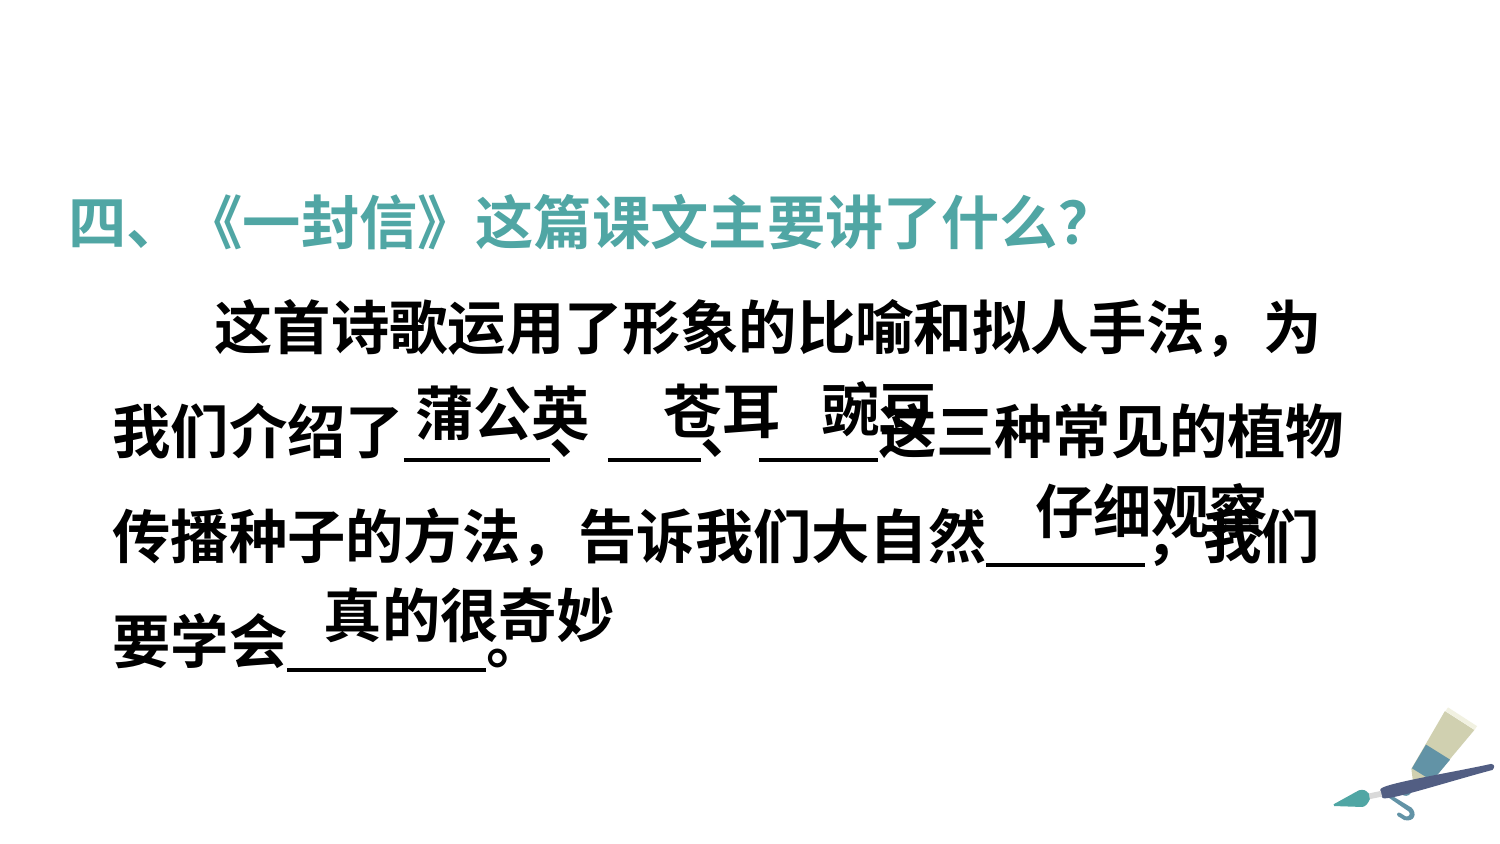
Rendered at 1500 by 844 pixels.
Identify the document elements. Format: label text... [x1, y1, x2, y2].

text_box 四、《一封信》这篇课文主要讲了什么？ [53, 144, 1500, 264]
text_box 仔细观察 [1020, 468, 1284, 553]
text_box 这首诗歌运用了形象的比喻和拟人手法，为我们介绍了 、 、 这三种常见的植物传播种子的方法，告诉我们大自然 ，我们要学会 。 [97, 248, 1392, 683]
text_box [1358, 708, 1481, 844]
text_box 豌豆 [807, 365, 954, 451]
text_box 苍耳 [595, 367, 796, 453]
text_box 真的很奇妙 [309, 571, 631, 657]
text_box 蒲公英 [400, 369, 606, 454]
